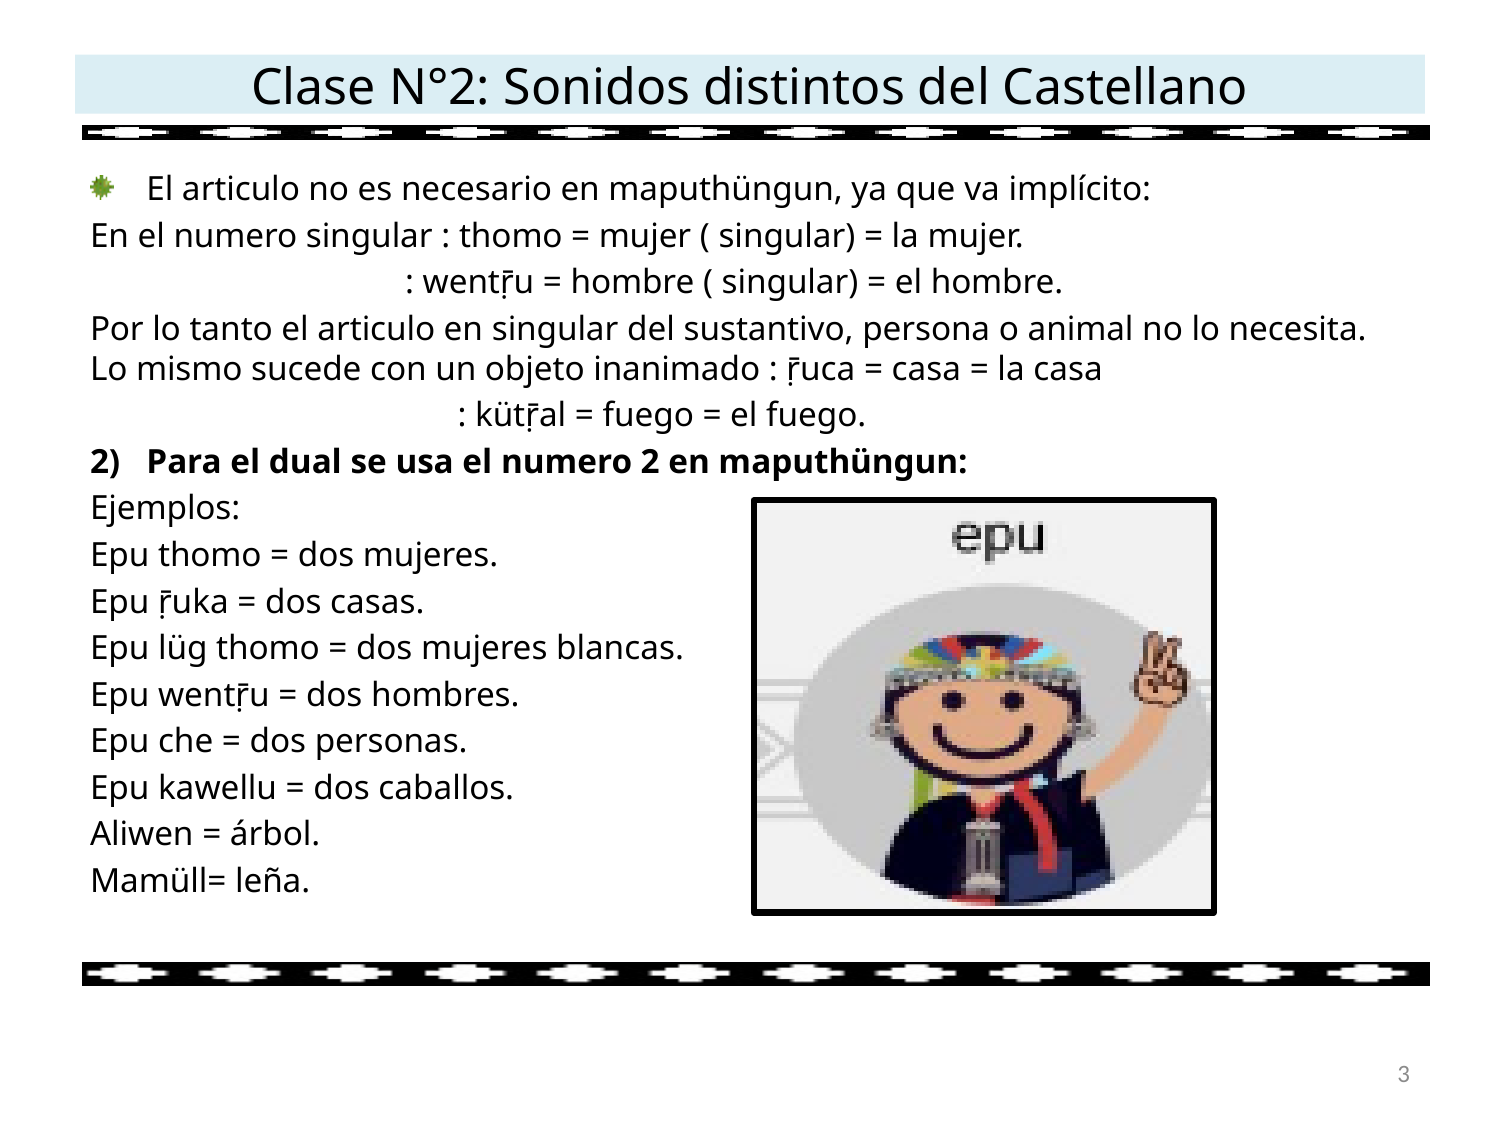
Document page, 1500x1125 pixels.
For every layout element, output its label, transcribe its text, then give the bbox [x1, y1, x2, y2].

picture [82, 125, 1430, 140]
picture [756, 503, 1211, 910]
title Clase N°2: Sonidos distintos del Castellano [75, 54, 1425, 113]
picture [90, 175, 114, 200]
picture [82, 962, 1430, 986]
slide_number 3 [1074, 1042, 1425, 1103]
list El articulo no es necesario en maputhüngun, ya que va implícito: En el numero singular : thomo = mujer ( singular) = la mujer. : wentṝu = hombre ( singular) = el hombre. Por lo tanto el articulo en singular del sustantivo, persona o animal no lo necesita. Lo mismo sucede con un objeto inanimado : ṝuca = casa = la casa : kütṝal = fuego = el fuego. Para el dual se usa el numero 2 en maputhüngun: Ejemplos: Epu thomo = dos mujeres. Epu ṝuka = dos casas. Epu lüg thomo = dos mujeres blancas. Epu wentṝu = dos hombres. Epu che = dos personas. Epu kawellu = dos caballos. Aliwen = árbol. Mamüll= leña. [75, 113, 1425, 1005]
